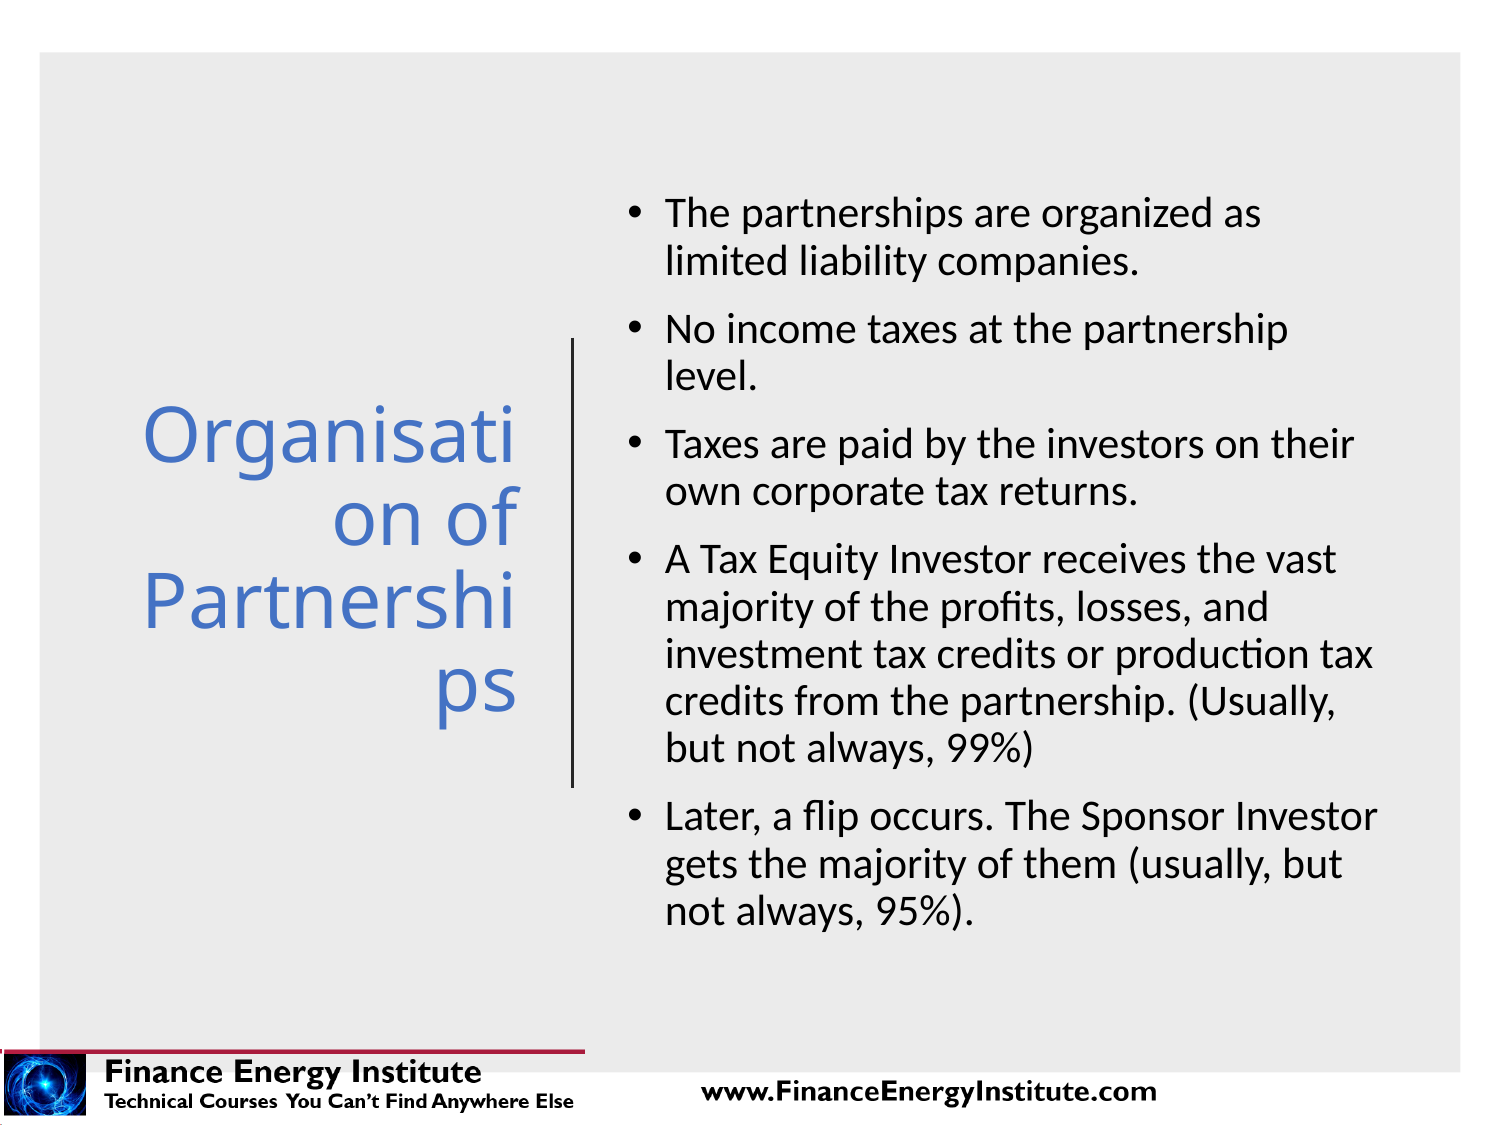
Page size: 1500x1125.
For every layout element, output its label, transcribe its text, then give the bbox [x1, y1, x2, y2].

title Organisation of Partnerships [103, 158, 533, 967]
list The partnerships are organized as limited liability companies. No income taxes at the partnership level. Taxes are paid by the investors on their own corporate tax returns. A Tax Equity Investor receives the vast majority of the profits, losses, and investment tax credits or production tax credits from the partnership. (Usually, but not always, 99%) Later, a flip occurs. The Sponsor Investor gets the majority of them (usually, but not always, 95%). [612, 158, 1397, 967]
picture [0, 1042, 585, 1125]
picture [696, 1074, 1166, 1112]
text_box [38, 51, 1461, 1073]
